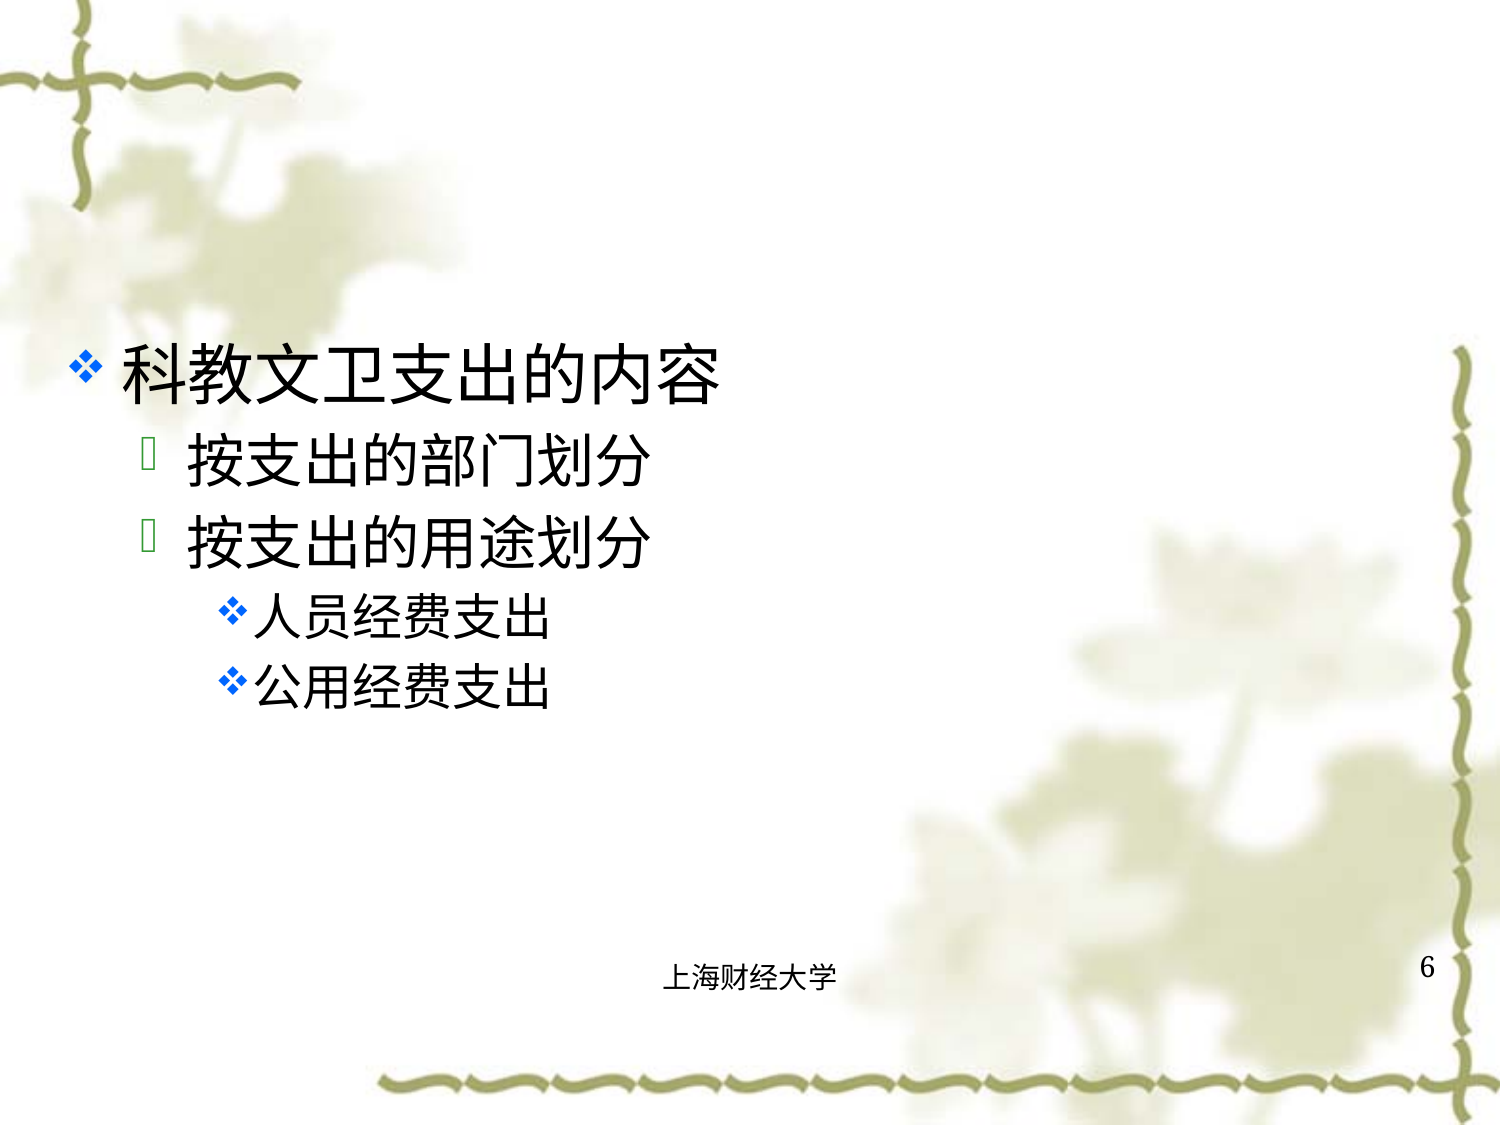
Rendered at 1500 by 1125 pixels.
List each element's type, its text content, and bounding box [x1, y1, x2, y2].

slide_number 6 [1074, 940, 1451, 1066]
list 科教文卫支出的内容 按支出的部门划分 按支出的用途划分 人员经费支出 公用经费支出 [49, 324, 1452, 963]
footer 上海财经大学 [512, 952, 988, 1066]
picture [0, 0, 1500, 1125]
